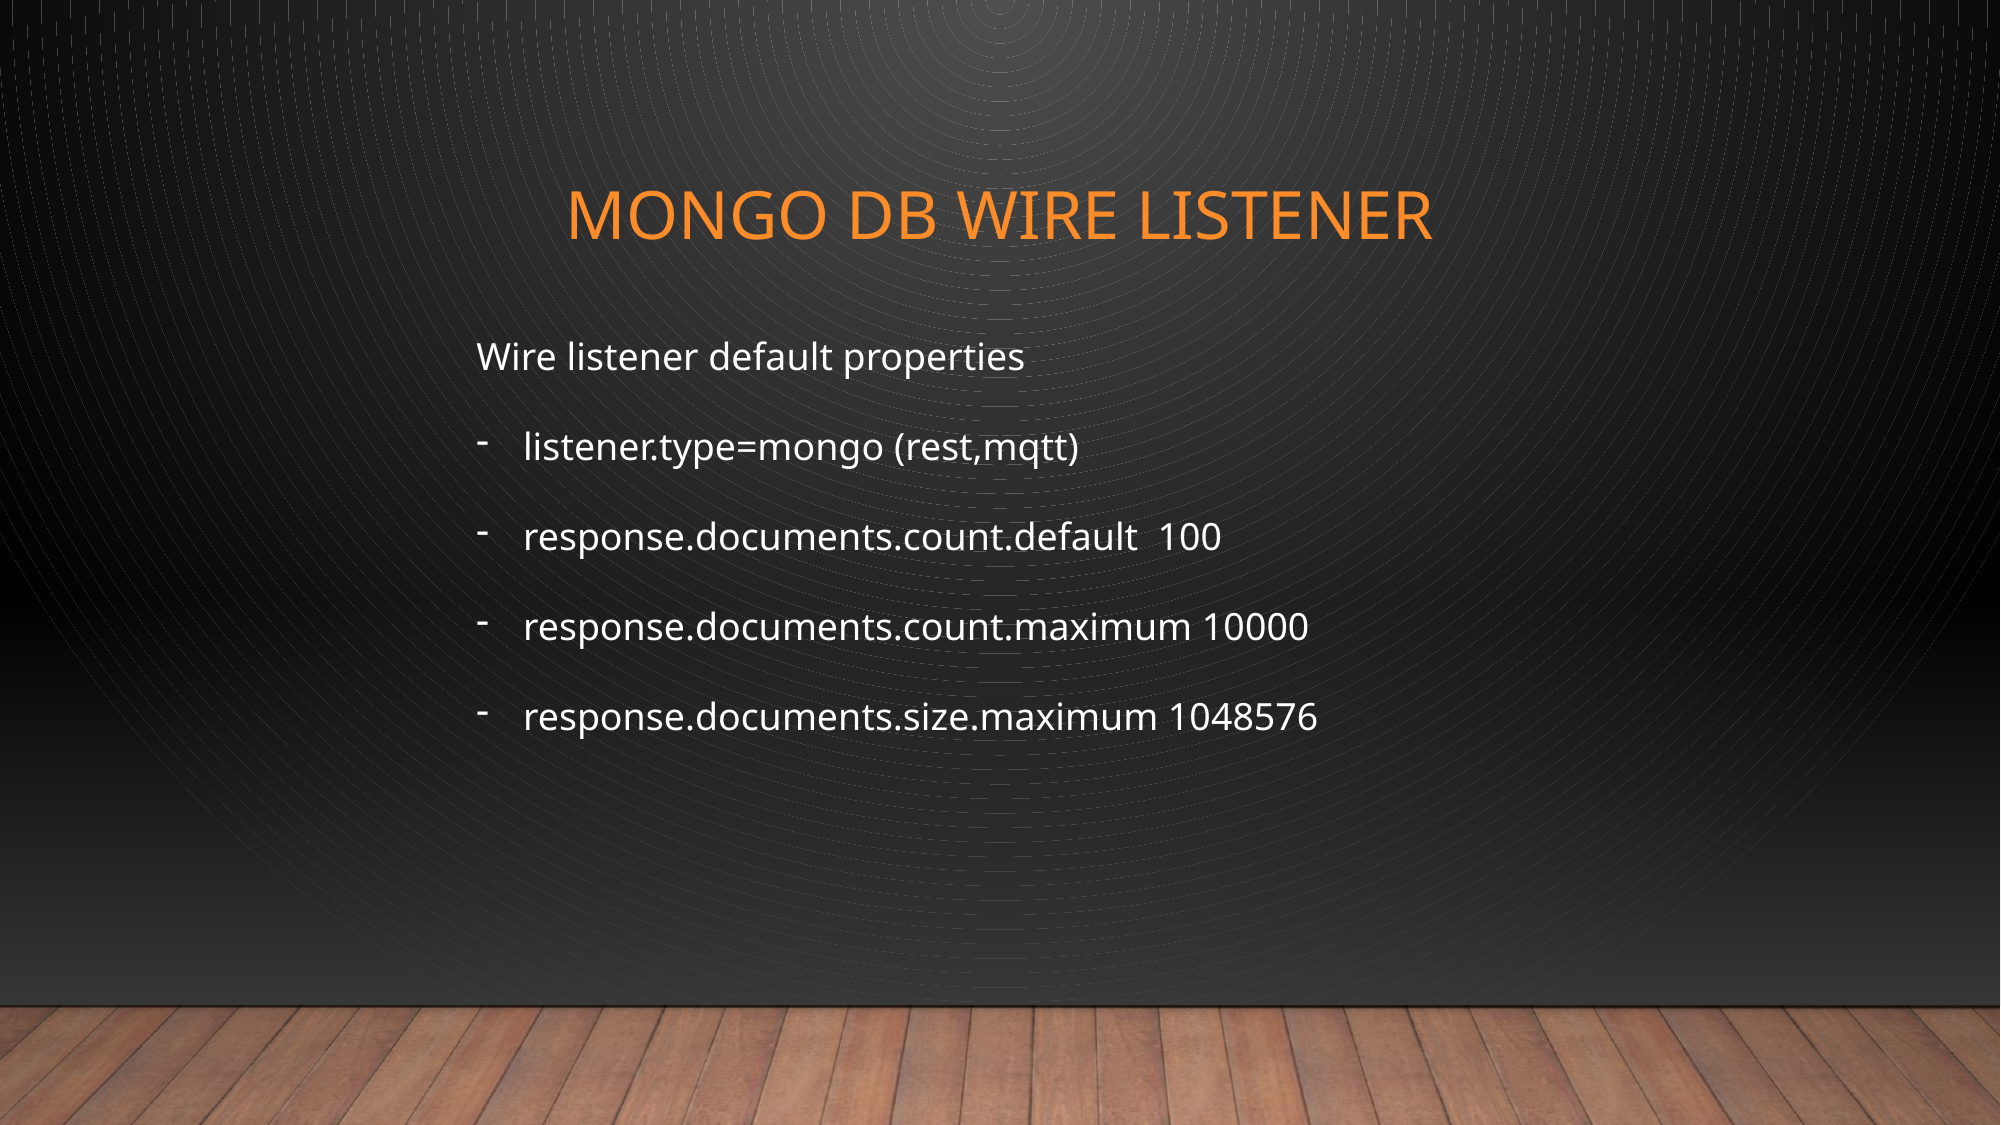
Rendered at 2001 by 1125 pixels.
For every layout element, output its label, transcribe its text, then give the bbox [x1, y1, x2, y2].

title MONGO DB WIRE LISTENER [238, 131, 1763, 305]
text_box Wire listener default properties listener.type=mongo (rest,mqtt) response.documents.count.default 100 response.documents.count.maximum 10000 response.documents.size.maximum 1048576 [461, 325, 1697, 746]
picture [0, 1005, 2000, 1125]
